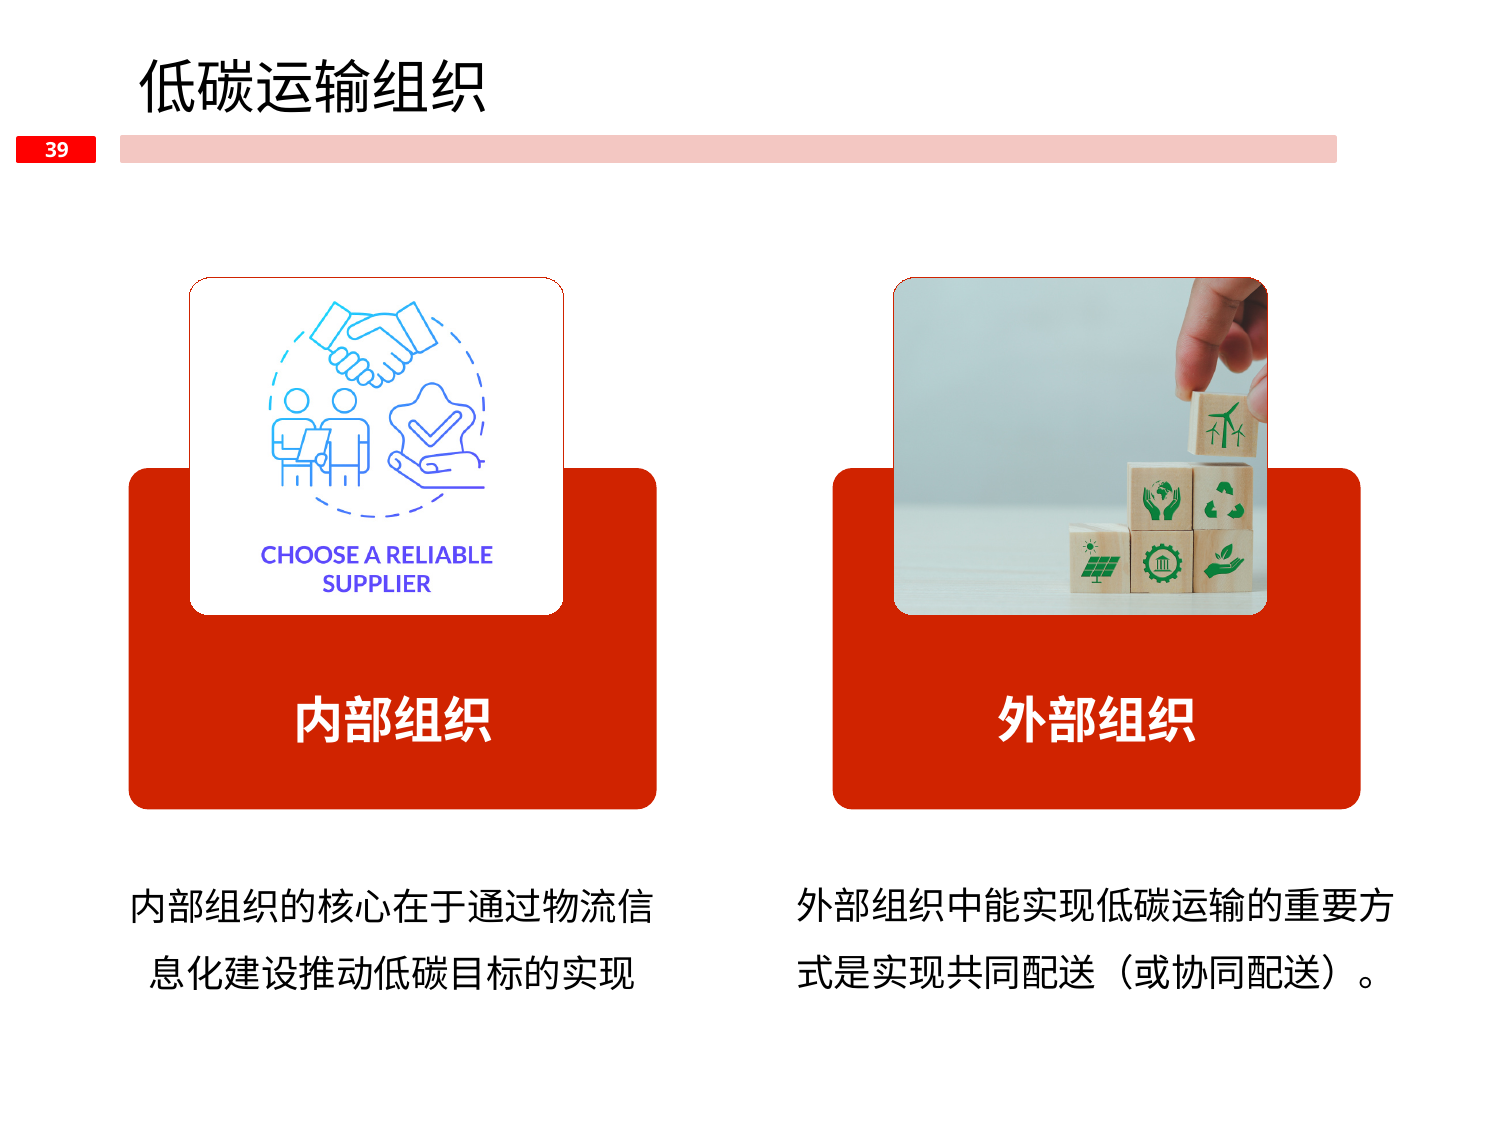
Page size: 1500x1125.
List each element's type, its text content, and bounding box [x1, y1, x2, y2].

picture [892, 277, 1269, 617]
text_box [830, 788, 1363, 812]
text_box [830, 465, 1363, 649]
text_box 内部组织的核心在于通过物流信息化建设推动低碳目标的实现 [128, 860, 657, 1023]
text_box [126, 465, 659, 649]
text_box [17, 129, 97, 189]
text_box 外部组织中能实现低碳运输的重要方式是实现共同配送（或协同配送）。 [785, 859, 1408, 1022]
text_box 低碳运输组织 [123, 42, 958, 128]
picture [188, 277, 565, 617]
text_box 外部组织 [828, 649, 1367, 788]
text_box [126, 788, 659, 812]
text_box 内部组织 [124, 649, 663, 788]
